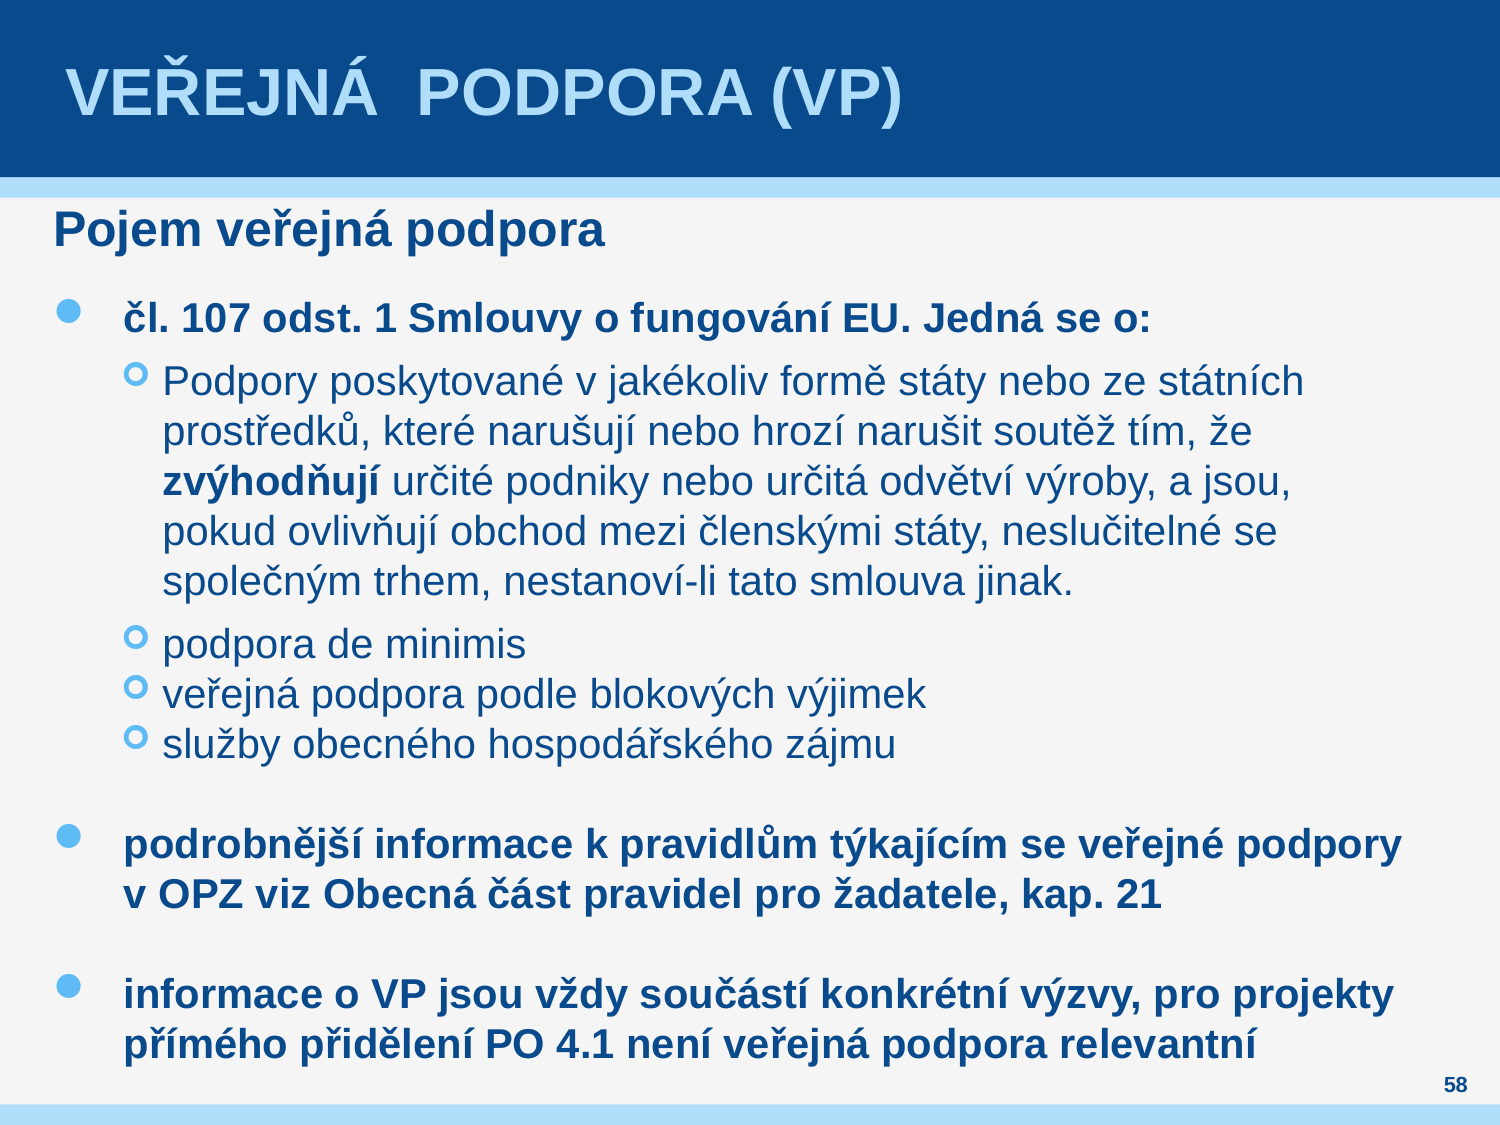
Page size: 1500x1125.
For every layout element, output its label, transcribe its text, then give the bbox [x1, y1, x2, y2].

title veřejná podpora (VP) [59, 0, 1441, 178]
list Pojem veřejná podpora čl. 107 odst. 1 Smlouvy o fungování EU. Jedná se o: Podpory poskytované v jakékoliv formě státy nebo ze státních prostředků, které narušují nebo hrozí narušit soutěž tím, že zvýhodňují určité podniky nebo určitá odvětví výroby, a jsou, pokud ovlivňují obchod mezi členskými státy, neslučitelné se společným trhem, nestanoví-li tato smlouva jinak. podpora de minimis veřejná podpora podle blokových výjimek služby obecného hospodářského zájmu podrobnější informace k pravidlům týkajícím se veřejné podpory v OPZ viz Obecná část pravidel pro žadatele, kap. 21 informace o VP jsou vždy součástí konkrétní výzvy, pro projekty přímého přidělení PO 4.1 není veřejná podpora relevantní [53, 196, 1412, 1071]
slide_number 58 [1417, 1068, 1495, 1099]
